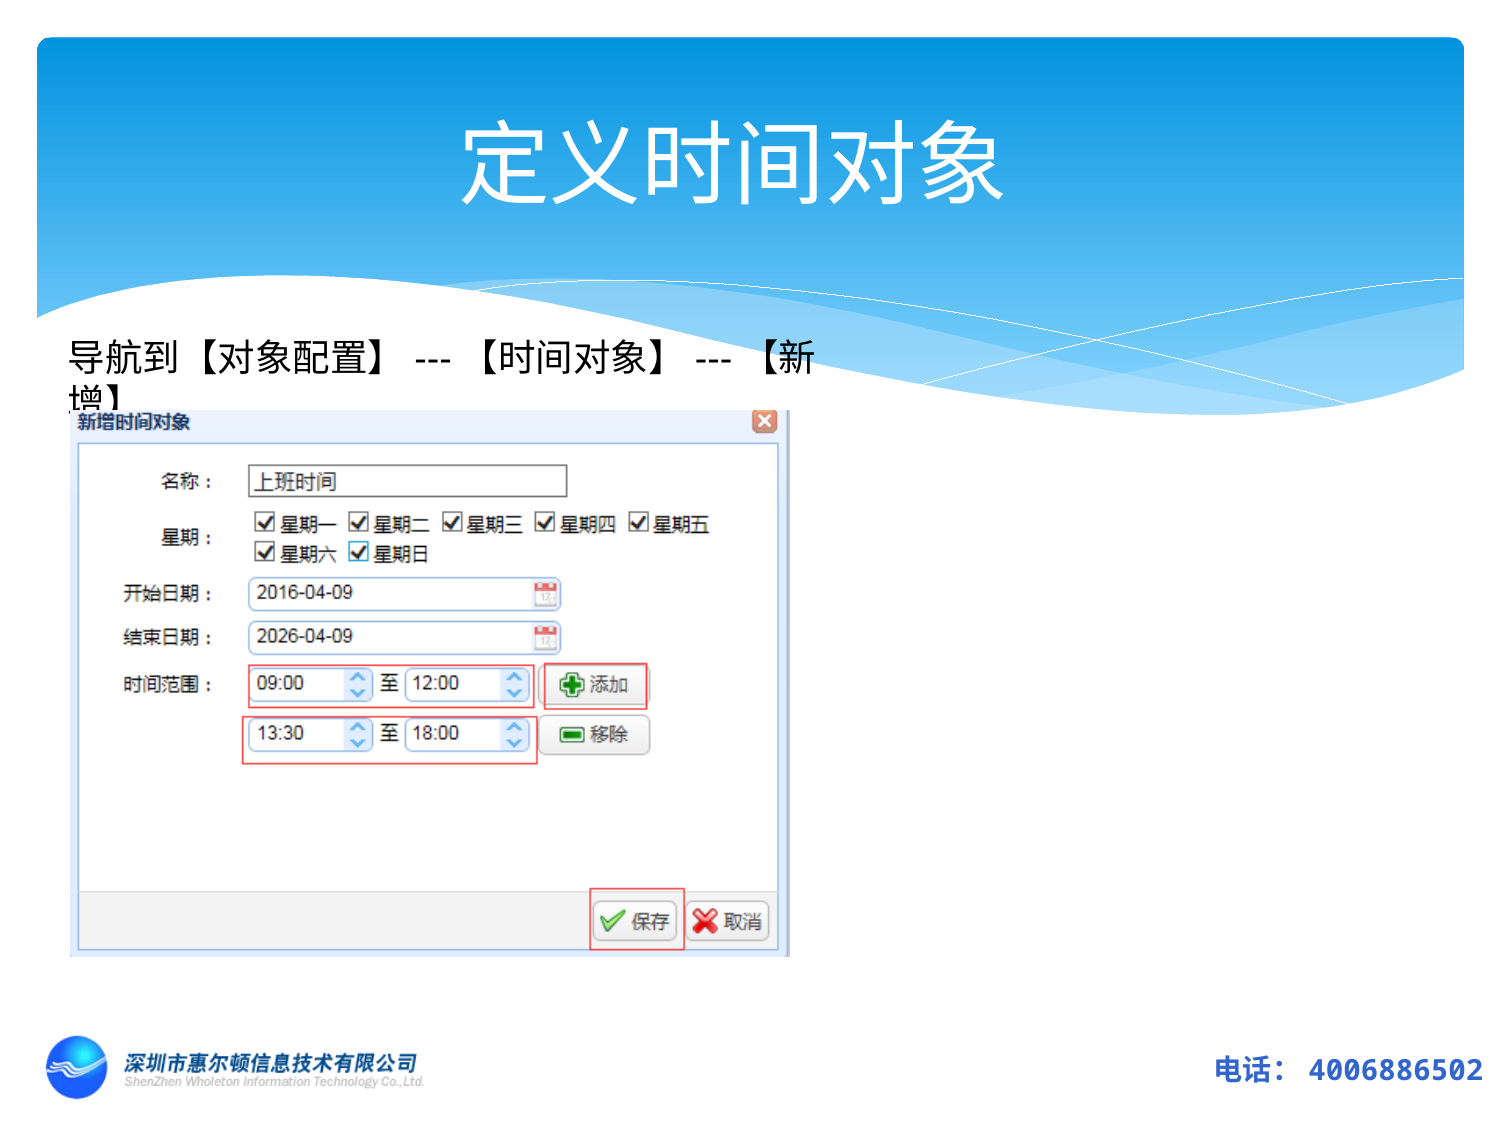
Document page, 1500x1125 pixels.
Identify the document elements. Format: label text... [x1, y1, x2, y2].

text_box 导航到【对象配置】---【时间对象】---【新增】 [53, 326, 872, 431]
picture [70, 409, 790, 958]
title 定义时间对象 [58, 58, 1409, 265]
picture [24, 1024, 438, 1110]
